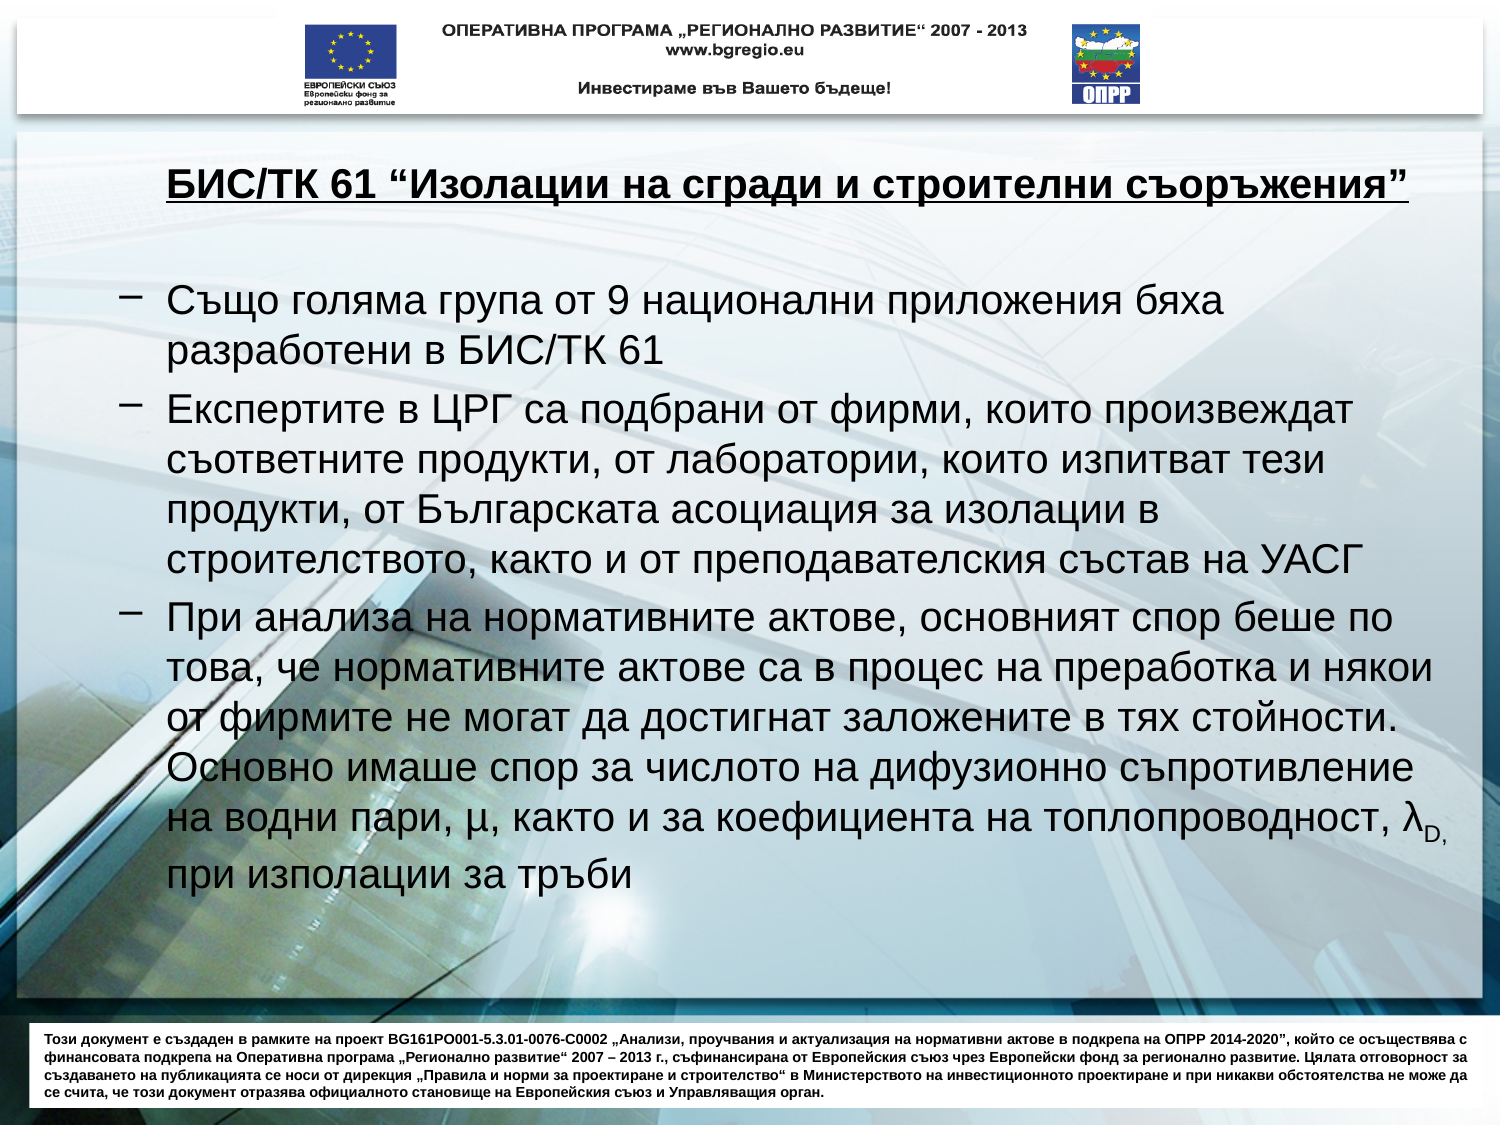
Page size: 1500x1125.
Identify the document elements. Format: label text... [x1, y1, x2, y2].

picture [0, 0, 1500, 1125]
list БИС/ТК 61 “Изолации на сгради и строителни съоръжения” Също голяма група от 9 национални приложения бяха разработени в БИС/ТК 61 Експертите в ЦРГ са подбрани от фирми, които произвеждат съответните продукти, от лаборатории, които изпитват тези продукти, от Българската асоциация за изолации в строителството, както и от преподавателския състав на УАСГ При анализа на нормативните актове, основният спор беше по това, че нормативните актове са в процес на преработка и някои от фирмите не могат да достигнат заложените в тях стойности. Основно имаше спор за числото на дифузионно съпротивление на водни пари, µ, както и за коефициента на топлопроводност, λD, при изполации за тръби [29, 148, 1471, 988]
